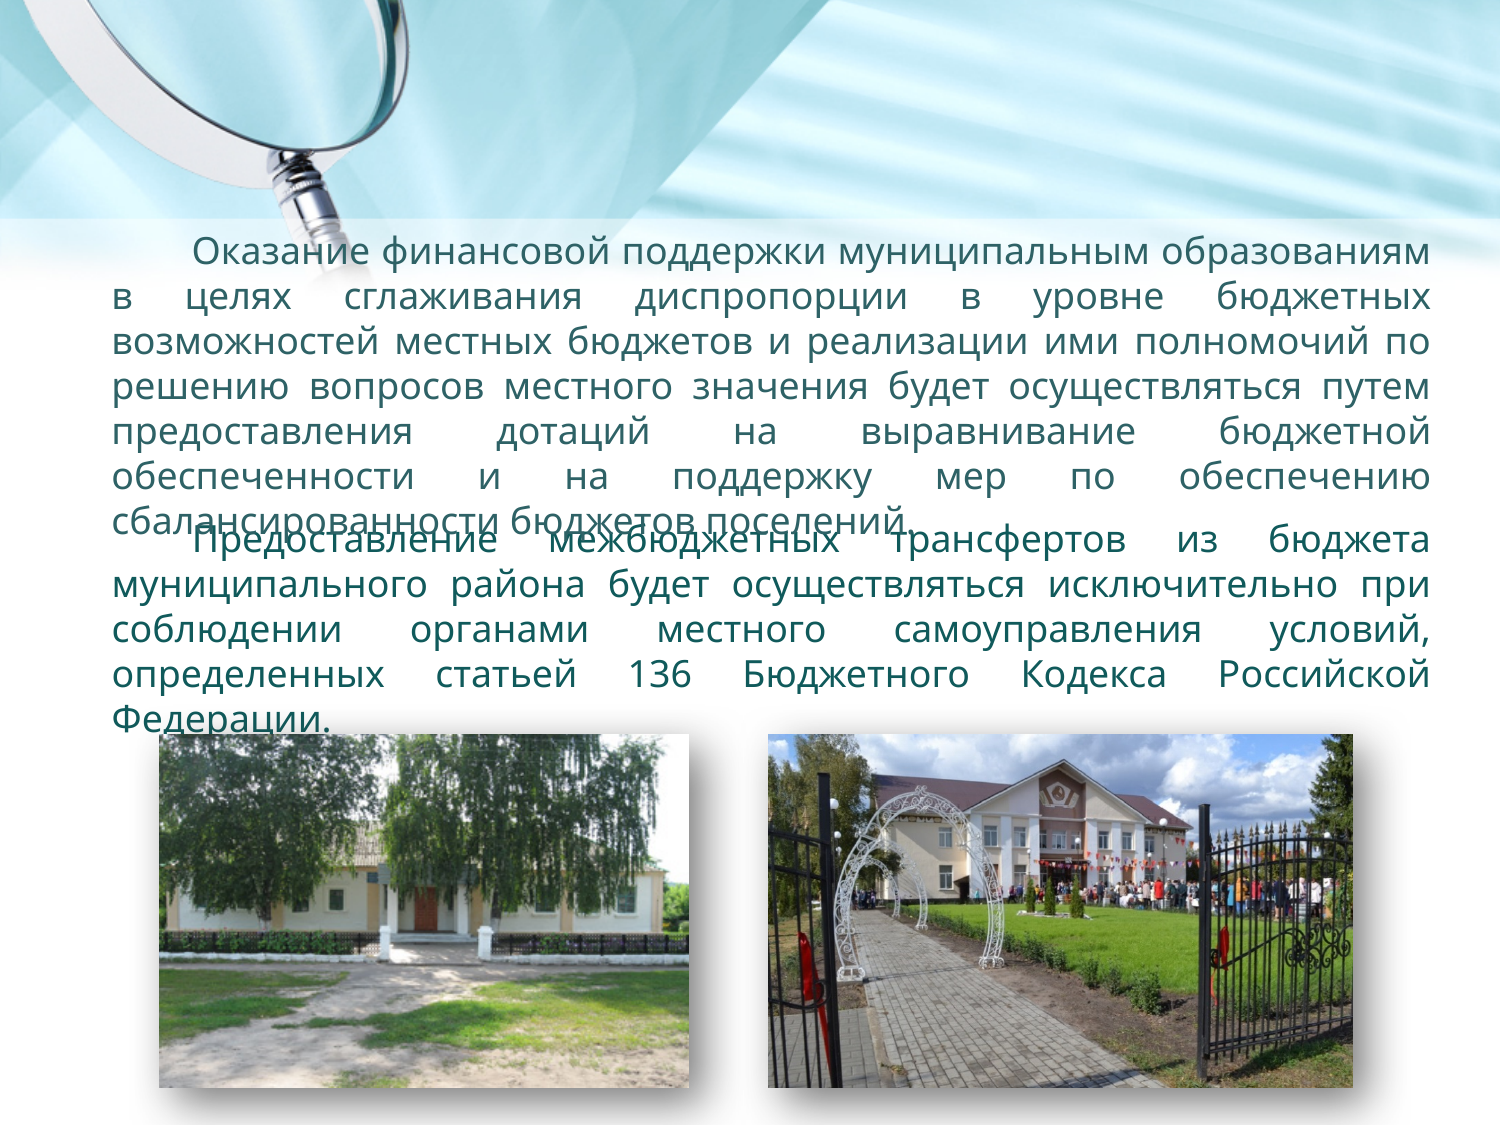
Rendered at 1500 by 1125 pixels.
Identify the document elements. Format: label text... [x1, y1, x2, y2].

picture [0, 0, 1500, 1125]
list Предоставление межбюджетных трансфертов из бюджета муниципального района будет осуществляться исключительно при соблюдении органами местного самоуправления условий, определенных статьей 136 Бюджетного Кодекса Российской Федерации. [89, 550, 1447, 764]
text_box Оказание финансовой поддержки муниципальным образованиям в целях сглаживания диспропорции в уровне бюджетных возможностей местных бюджетов и реализации ими полномочий по решению вопросов местного значения будет осуществляться путем предоставления дотаций на выравнивание бюджетной обеспеченности и на поддержку мер по обеспечению сбалансированности бюджетов поселений. [89, 219, 1447, 550]
